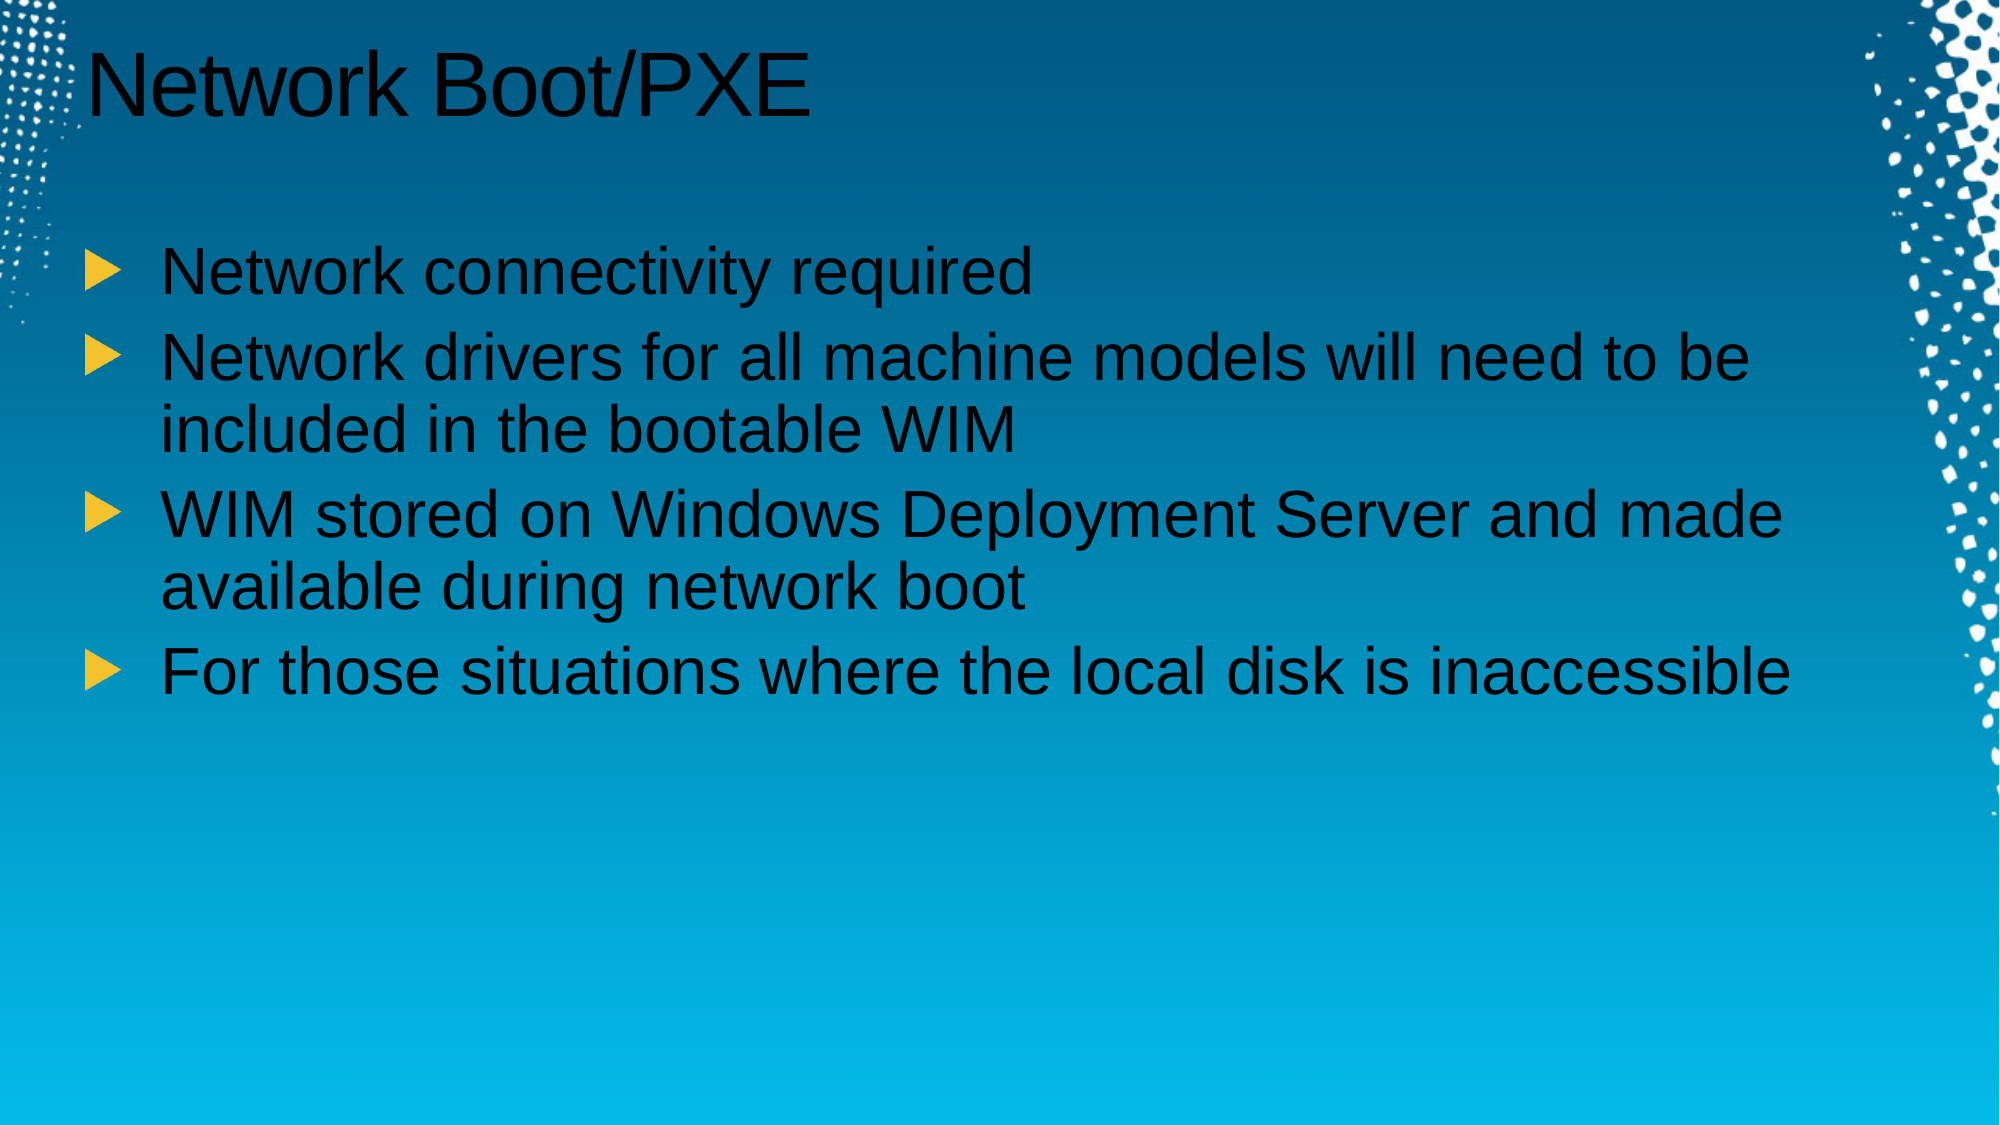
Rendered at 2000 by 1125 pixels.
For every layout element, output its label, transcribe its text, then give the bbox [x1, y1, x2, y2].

picture [1922, 200, 1934, 207]
picture [13, 41, 25, 49]
picture [86, 250, 119, 289]
picture [1983, 404, 1992, 414]
picture [1952, 502, 1967, 516]
picture [0, 24, 9, 33]
picture [24, 72, 32, 79]
picture [38, 74, 47, 80]
picture [1914, 308, 1929, 326]
picture [43, 42, 49, 53]
picture [1955, 557, 1965, 573]
picture [1982, 714, 1993, 729]
picture [1935, 177, 1945, 189]
picture [55, 62, 62, 69]
picture [1970, 426, 1980, 436]
picture [1992, 438, 2000, 448]
picture [1898, 188, 1912, 198]
picture [31, 131, 37, 138]
picture [1935, 0, 2000, 306]
picture [1963, 278, 1976, 291]
picture [1889, 152, 1901, 166]
picture [1991, 637, 2000, 652]
picture [1942, 465, 1958, 483]
picture [1915, 109, 1924, 119]
picture [3, 10, 11, 18]
picture [1968, 481, 1978, 492]
picture [1941, 324, 1952, 332]
picture [45, 16, 55, 24]
picture [86, 650, 119, 689]
picture [30, 14, 40, 23]
picture [1955, 246, 1965, 256]
picture [1981, 604, 2000, 620]
picture [1972, 312, 1985, 322]
picture [1932, 235, 1943, 241]
picture [1911, 223, 1918, 230]
picture [1979, 657, 1995, 676]
picture [1988, 547, 2000, 561]
picture [28, 42, 36, 53]
picture [1919, 367, 1930, 378]
picture [11, 55, 21, 64]
picture [86, 492, 119, 531]
picture [1938, 122, 1950, 133]
picture [1921, 0, 1934, 8]
picture [1935, 379, 1948, 391]
picture [1920, 257, 1932, 264]
picture [47, 0, 57, 10]
picture [29, 27, 38, 38]
picture [1994, 382, 2000, 391]
picture [26, 57, 34, 68]
picture [16, 143, 21, 151]
picture [1978, 517, 1987, 527]
picture [42, 31, 53, 39]
picture [1892, 212, 1902, 216]
picture [1993, 321, 2000, 339]
picture [1969, 625, 1985, 642]
picture [1930, 291, 1941, 297]
picture [1948, 413, 1958, 424]
picture [33, 0, 42, 10]
picture [1963, 535, 1977, 550]
picture [10, 69, 17, 78]
picture [1957, 187, 1971, 200]
picture [1929, 27, 1945, 45]
picture [58, 32, 66, 41]
picture [54, 76, 60, 83]
picture [1953, 301, 1962, 312]
picture [1991, 747, 2000, 765]
picture [56, 47, 64, 55]
picture [1914, 164, 1923, 177]
picture [1980, 460, 1987, 469]
picture [1928, 399, 1939, 415]
picture [1946, 155, 1961, 167]
picture [1950, 359, 1960, 366]
picture [33, 88, 42, 97]
picture [41, 59, 48, 67]
picture [1926, 344, 1939, 358]
picture [6, 97, 12, 105]
picture [1958, 445, 1968, 460]
picture [86, 335, 119, 374]
picture [1984, 349, 1992, 357]
picture [1995, 582, 2000, 595]
picture [1963, 335, 1972, 344]
picture [1925, 141, 1935, 155]
picture [17, 129, 23, 136]
picture [1963, 589, 1976, 607]
picture [1974, 683, 1985, 694]
picture [1925, 87, 1941, 99]
picture [18, 13, 26, 19]
picture [1914, 274, 1920, 291]
picture [1942, 269, 1953, 276]
picture [1988, 691, 2000, 709]
picture [18, 0, 29, 6]
picture [0, 155, 5, 163]
picture [1973, 368, 1982, 380]
picture [1972, 570, 1986, 583]
picture [1946, 525, 1956, 533]
picture [33, 116, 40, 124]
picture [1960, 392, 1970, 403]
picture [16, 22, 23, 34]
picture [1935, 431, 1946, 449]
picture [1945, 213, 1955, 220]
title Network Boot/PXE [85, 37, 1914, 138]
list Network connectivity required Network drivers for all machine models will need to be included in the bootable WIM WIM stored on Windows Deployment Server and made available during network boot For those situations where the local disk is inaccessible [85, 237, 1914, 723]
picture [1990, 492, 2000, 505]
picture [9, 84, 15, 91]
picture [0, 40, 9, 45]
picture [34, 101, 43, 111]
